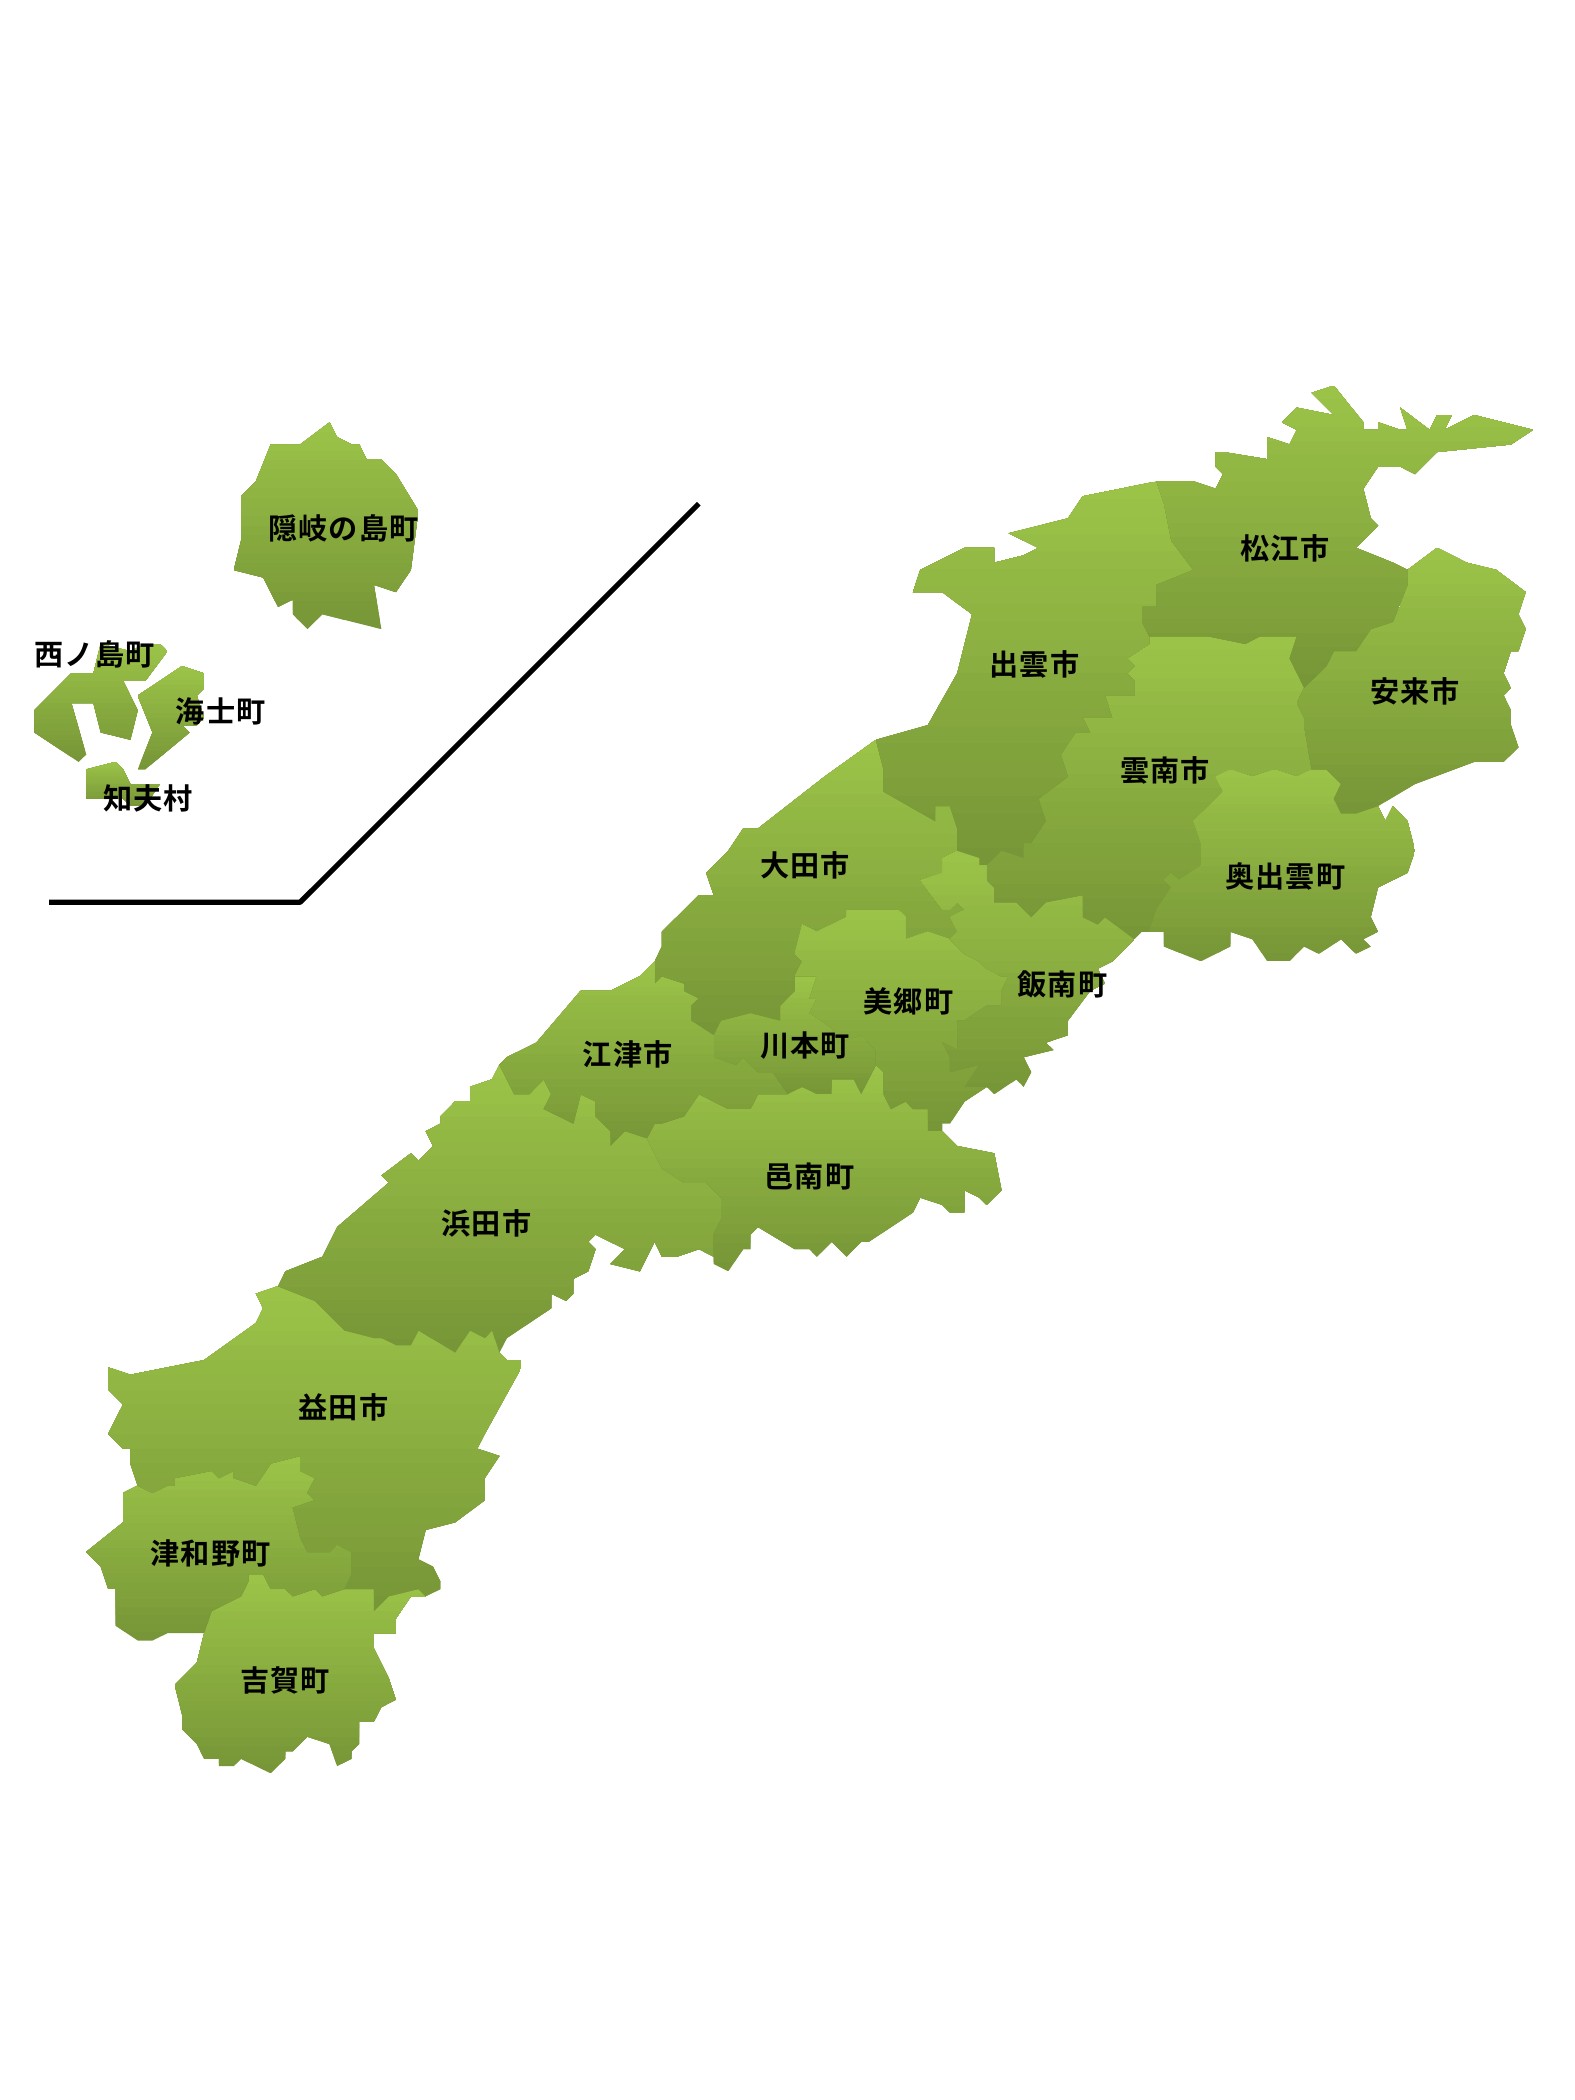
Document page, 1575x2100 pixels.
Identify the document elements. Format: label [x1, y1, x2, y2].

text_box [34, 385, 1534, 1774]
text_box [18, 503, 1477, 1706]
